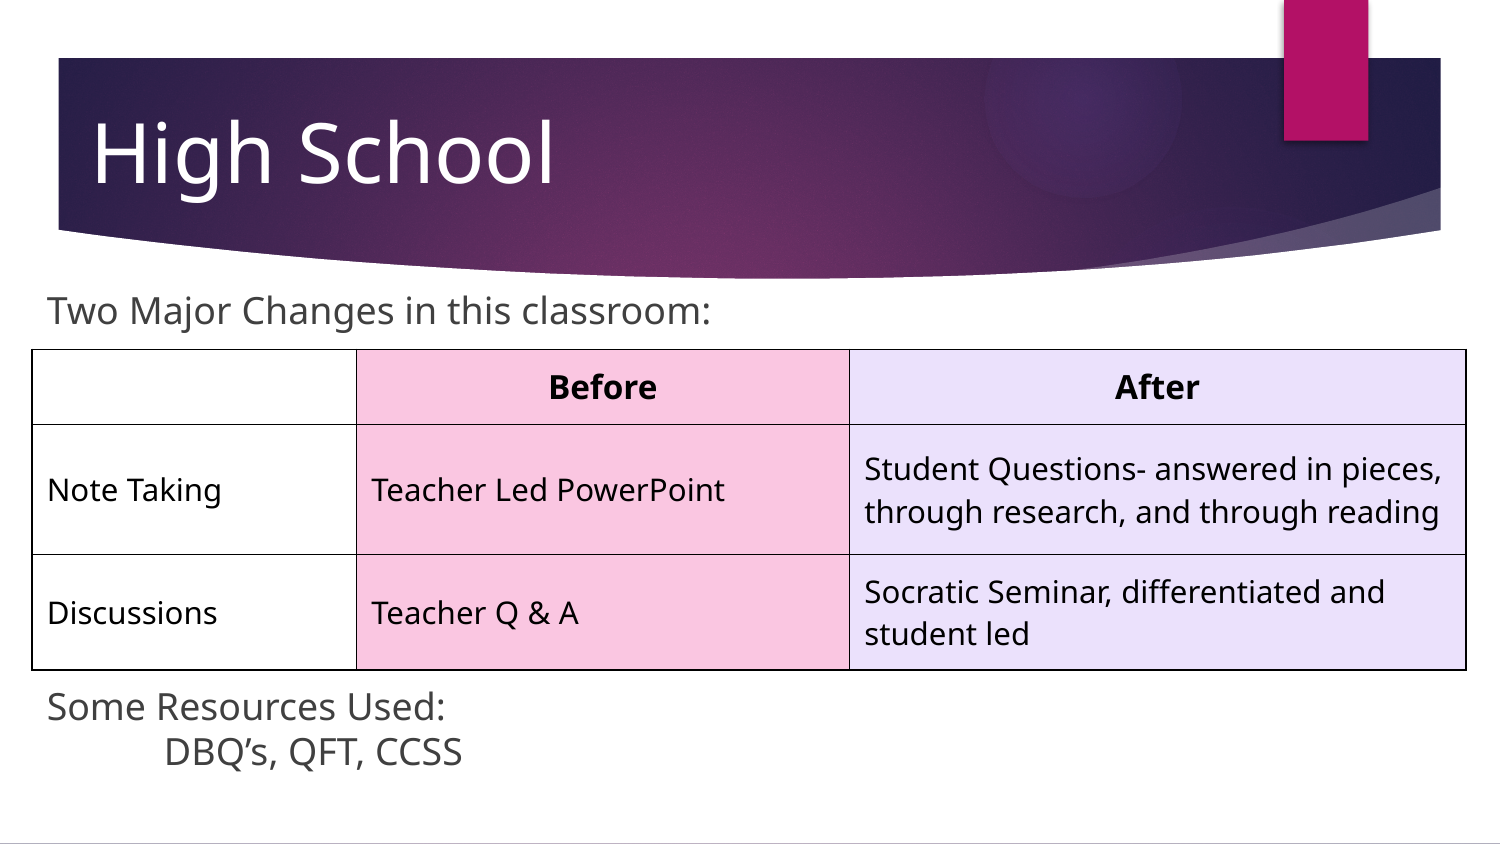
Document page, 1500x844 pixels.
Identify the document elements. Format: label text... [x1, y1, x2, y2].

list Two Major Changes in this classroom: Some Resources Used: DBQ’s, QFT, CCSS [31, 671, 1467, 808]
table_cell Socratic Seminar, differentiated and student led [850, 555, 1465, 669]
table_cell Note Taking [33, 425, 356, 554]
title High School [75, 75, 1425, 216]
table_cell Teacher Q & A [357, 555, 849, 669]
table_header Before [357, 350, 849, 424]
table_header [33, 350, 356, 424]
table_cell Student Questions- answered in pieces, through research, and through reading [850, 425, 1465, 554]
table_header After [850, 350, 1465, 424]
list Two Major Changes in this classroom: Some Resources Used: DBQ’s, QFT, CCSS [31, 271, 1467, 349]
table_cell Teacher Led PowerPoint [357, 425, 849, 554]
table_cell Discussions [33, 555, 356, 669]
